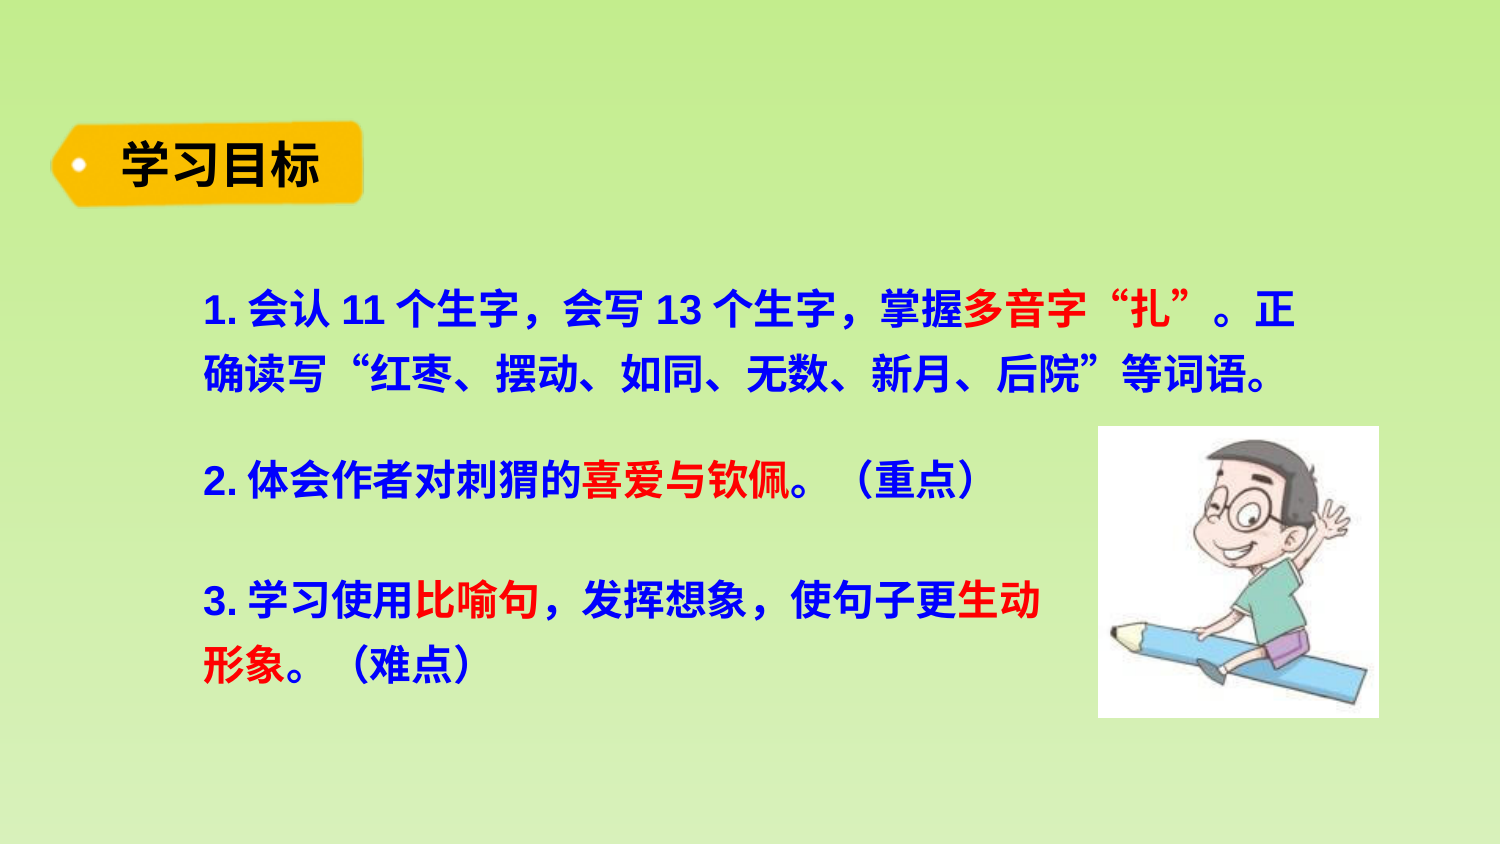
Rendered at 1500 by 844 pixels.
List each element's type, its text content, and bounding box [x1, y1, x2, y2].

text_box 1.会认11个生字，会写13个生字，掌握多音字“扎”。正确读写“红枣、摆动、如同、无数、新月、后院”等词语。 [188, 260, 1318, 406]
picture [36, 116, 375, 212]
text_box 3.学习使用比喻句，发挥想象，使句子更生动形象。（难点） [188, 551, 1066, 697]
text_box 2.体会作者对刺猬的喜爱与钦佩。（重点） [188, 446, 1090, 512]
picture [1097, 425, 1379, 719]
